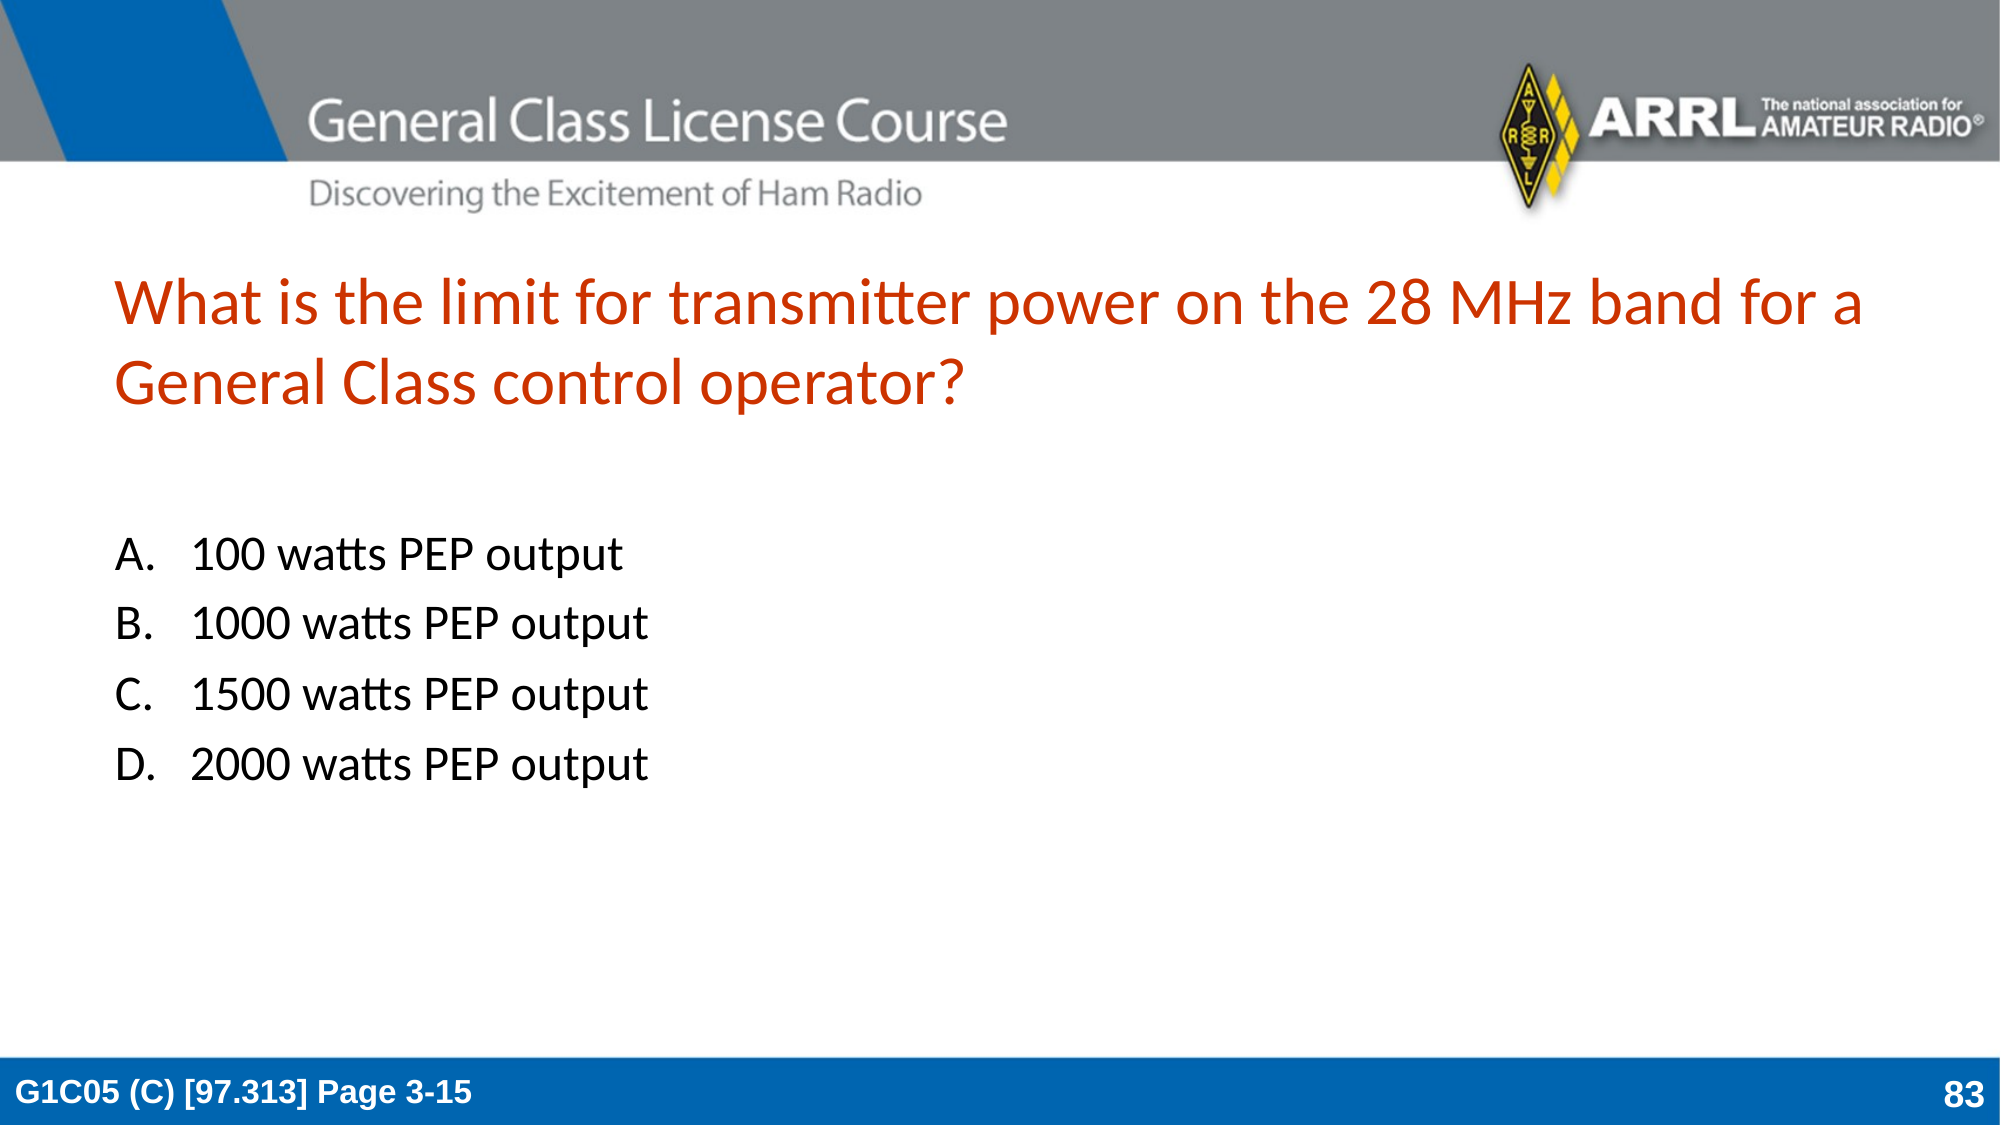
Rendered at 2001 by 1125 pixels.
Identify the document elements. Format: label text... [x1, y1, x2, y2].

picture [0, 0, 2001, 1125]
text_box G1C05 (C) [97.313] Page 3-15 [0, 1062, 1313, 1118]
text_box 83 [1875, 1062, 2000, 1123]
title What is the limit for transmitter power on the 28 MHz band for a General Class control operator? [99, 249, 1900, 388]
list 100 watts PEP output 1000 watts PEP output 1500 watts PEP output 2000 watts PEP output [99, 512, 1900, 1005]
